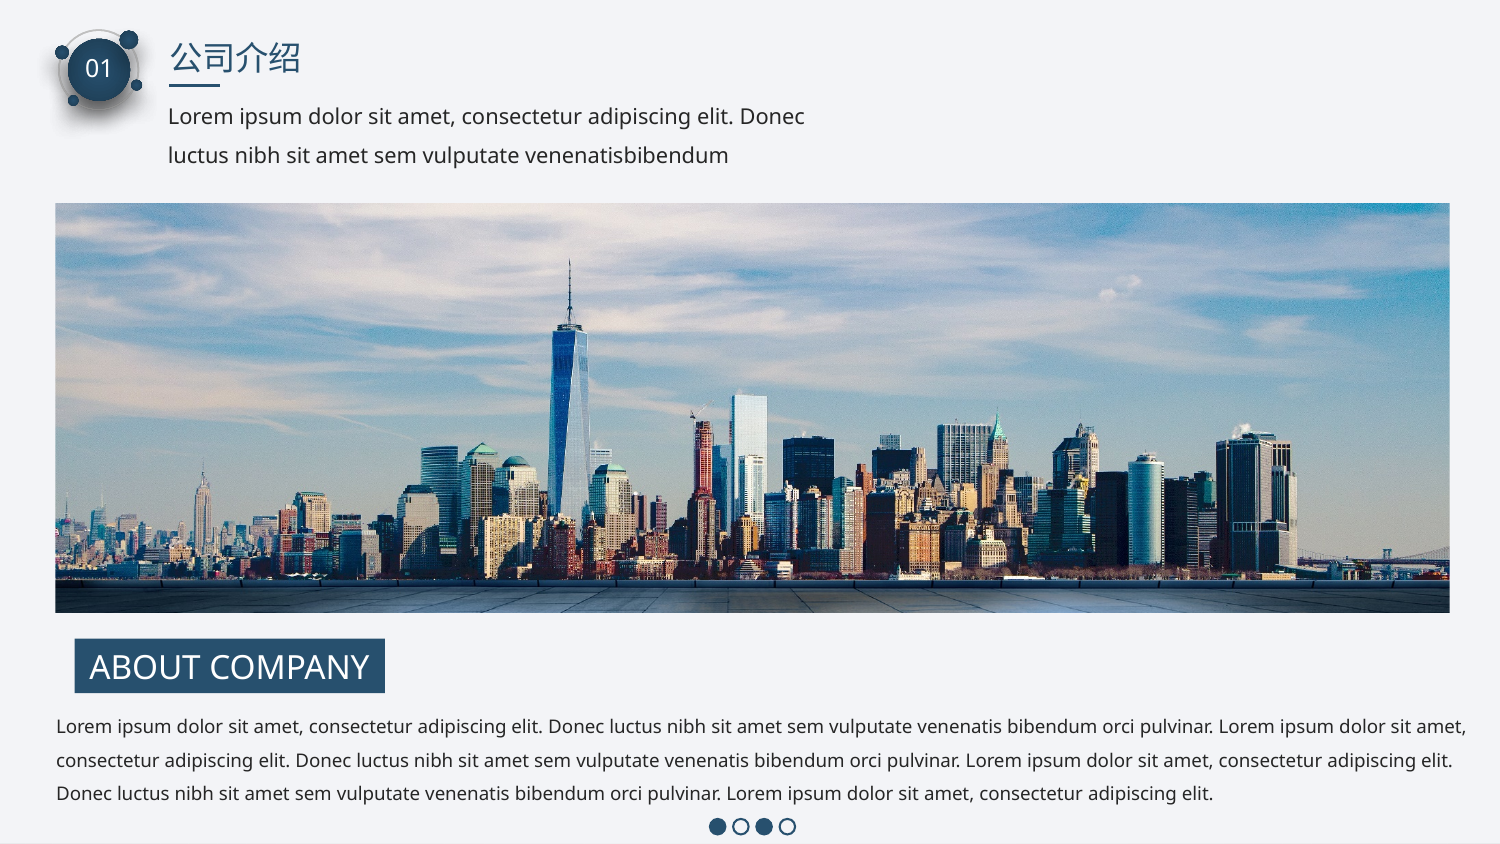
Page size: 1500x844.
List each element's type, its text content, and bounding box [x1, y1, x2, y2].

text_box Lorem ipsum dolor sit amet, consectetur adipiscing elit. Donec luctus nibh sit amet sem vulputate venenatisbibendum [153, 81, 825, 176]
picture [55, 203, 1450, 613]
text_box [55, 30, 143, 110]
text_box 公司介绍 [154, 30, 318, 81]
text_box Lorem ipsum dolor sit amet, consectetur adipiscing elit. Donec luctus nibh sit amet sem vulputate venenatis bibendum orci pulvinar. Lorem ipsum dolor sit amet, consectetur adipiscing elit. Donec luctus nibh sit amet sem vulputate venenatis bibendum orci pulvinar. Lorem ipsum dolor sit amet, consectetur adipiscing elit. Donec luctus nibh sit amet sem vulputate venenatis bibendum orci pulvinar. Lorem ipsum dolor sit amet, consectetur adipiscing elit. [41, 696, 1485, 812]
text_box ABOUT COMPANY [74, 638, 385, 694]
